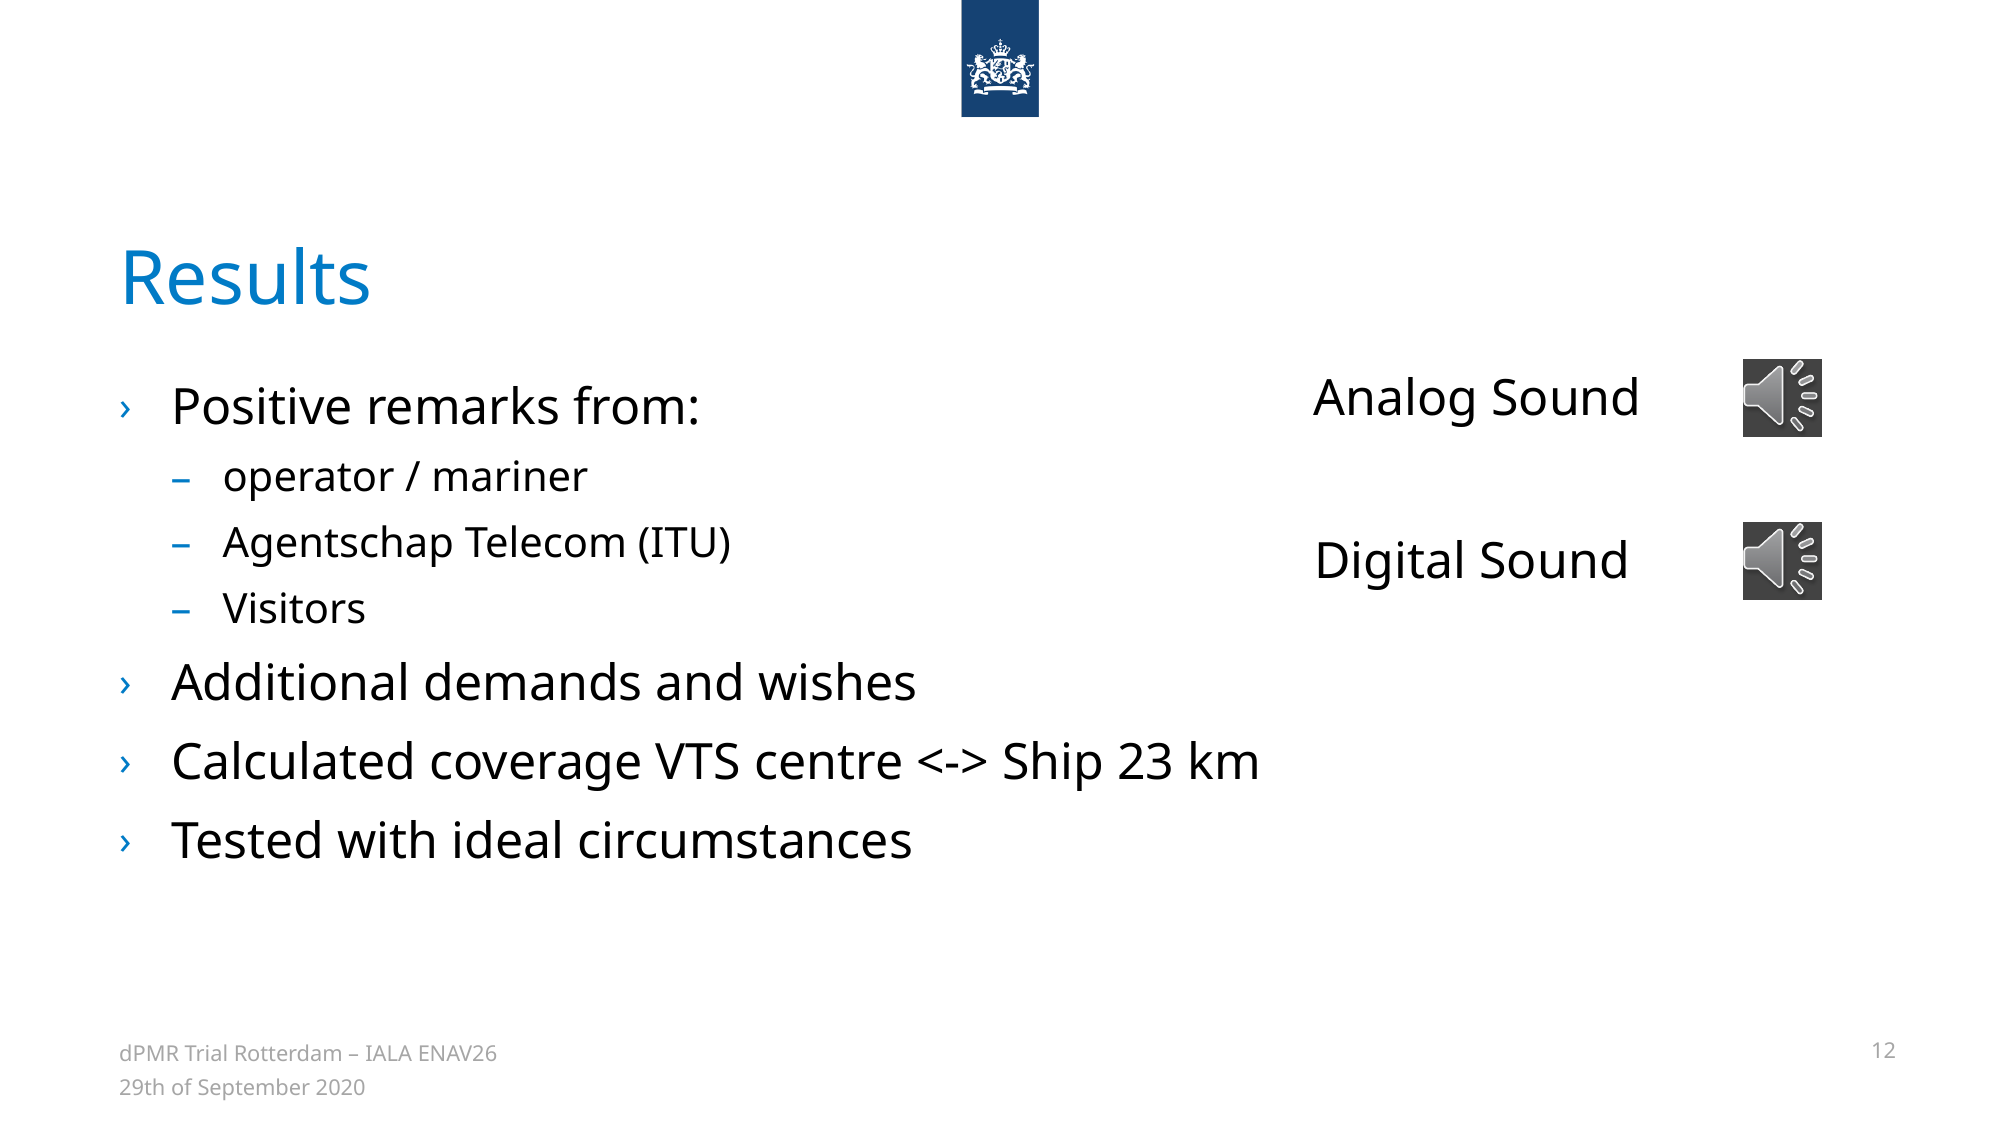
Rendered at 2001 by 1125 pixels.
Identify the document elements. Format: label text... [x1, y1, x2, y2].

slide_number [104, 1074, 925, 1117]
footer dPMR Trial Rotterdam – IALA ENAV26 [104, 1020, 925, 1074]
text_box Analog Sound [1298, 358, 1657, 433]
list Positive remarks from: operator / mariner Agentschap Telecom (ITU) Visitors Additional demands and wishes Calculated coverage VTS centre <-> Ship 23 km Tested with ideal circumstances [104, 373, 1896, 1021]
slide_number 12 [1074, 1020, 1897, 1074]
text_box Digital Sound [1299, 520, 1646, 596]
picture [1742, 520, 1823, 601]
picture [1742, 358, 1823, 439]
title Results [104, 172, 1897, 329]
picture [924, 0, 1075, 166]
